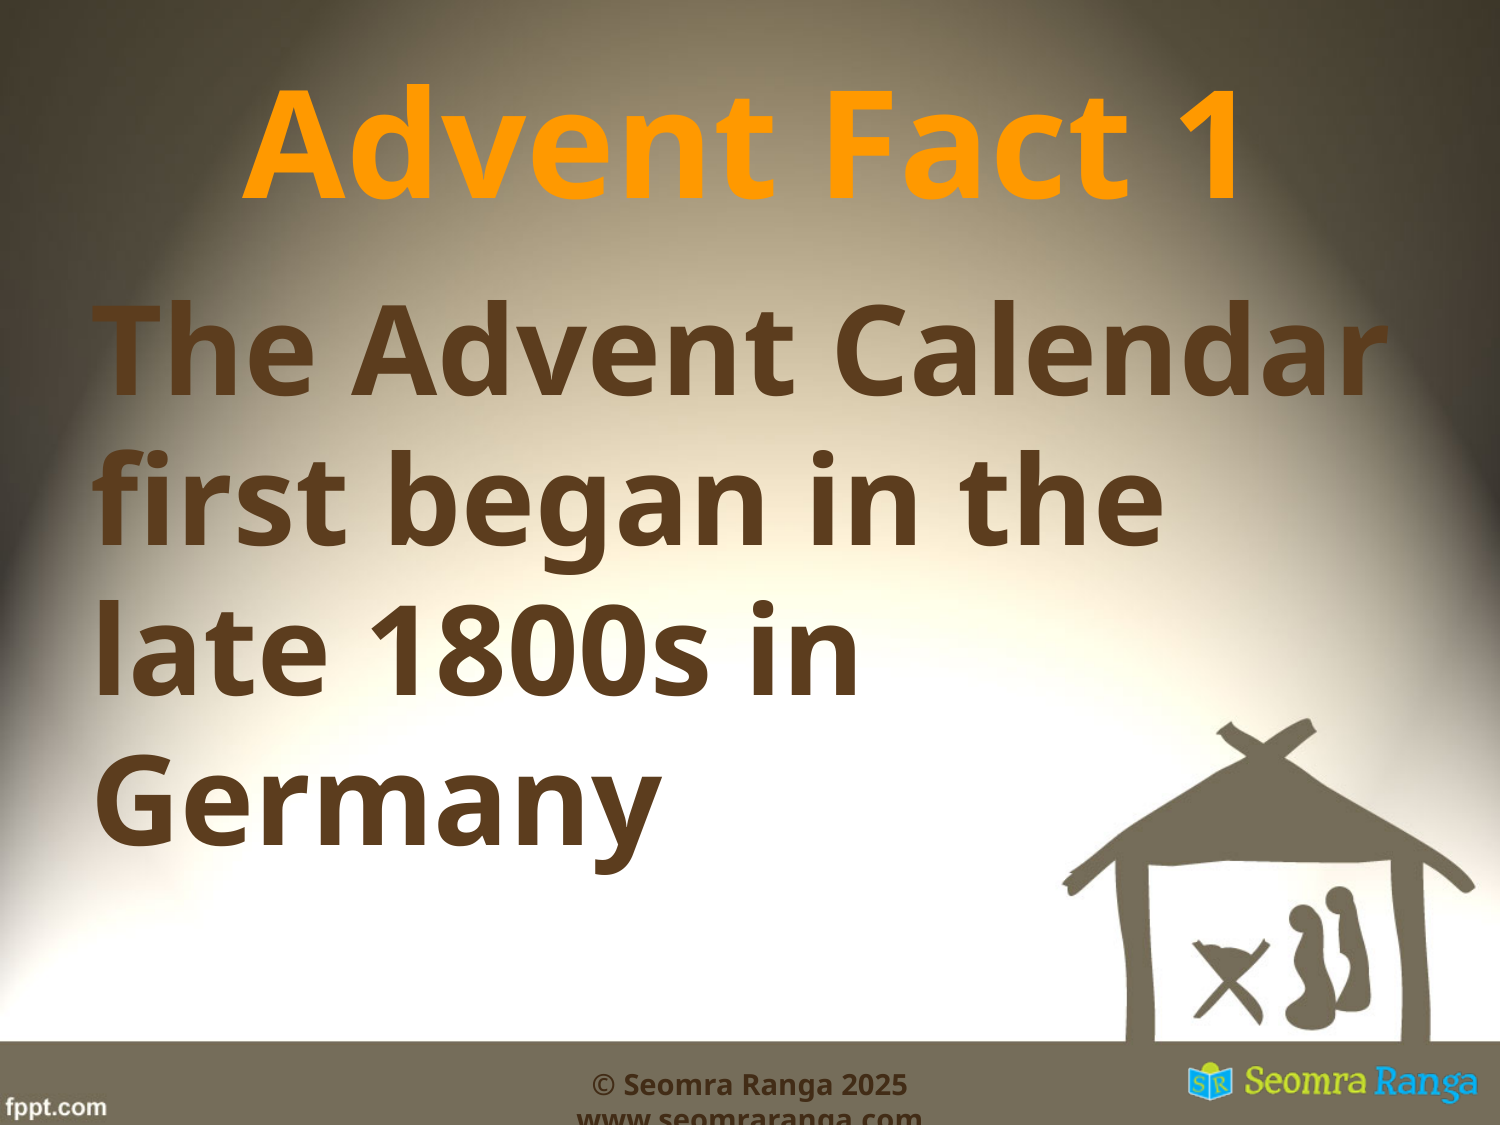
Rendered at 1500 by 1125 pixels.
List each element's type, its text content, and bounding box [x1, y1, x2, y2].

text_box © Seomra Ranga 2025 www.seomraranga.com [401, 1058, 1099, 1125]
picture [0, 0, 1500, 1125]
list The Advent Calendar first began in the late 1800s in Germany [75, 262, 1425, 1005]
title Advent Fact 1 [75, 45, 1425, 233]
